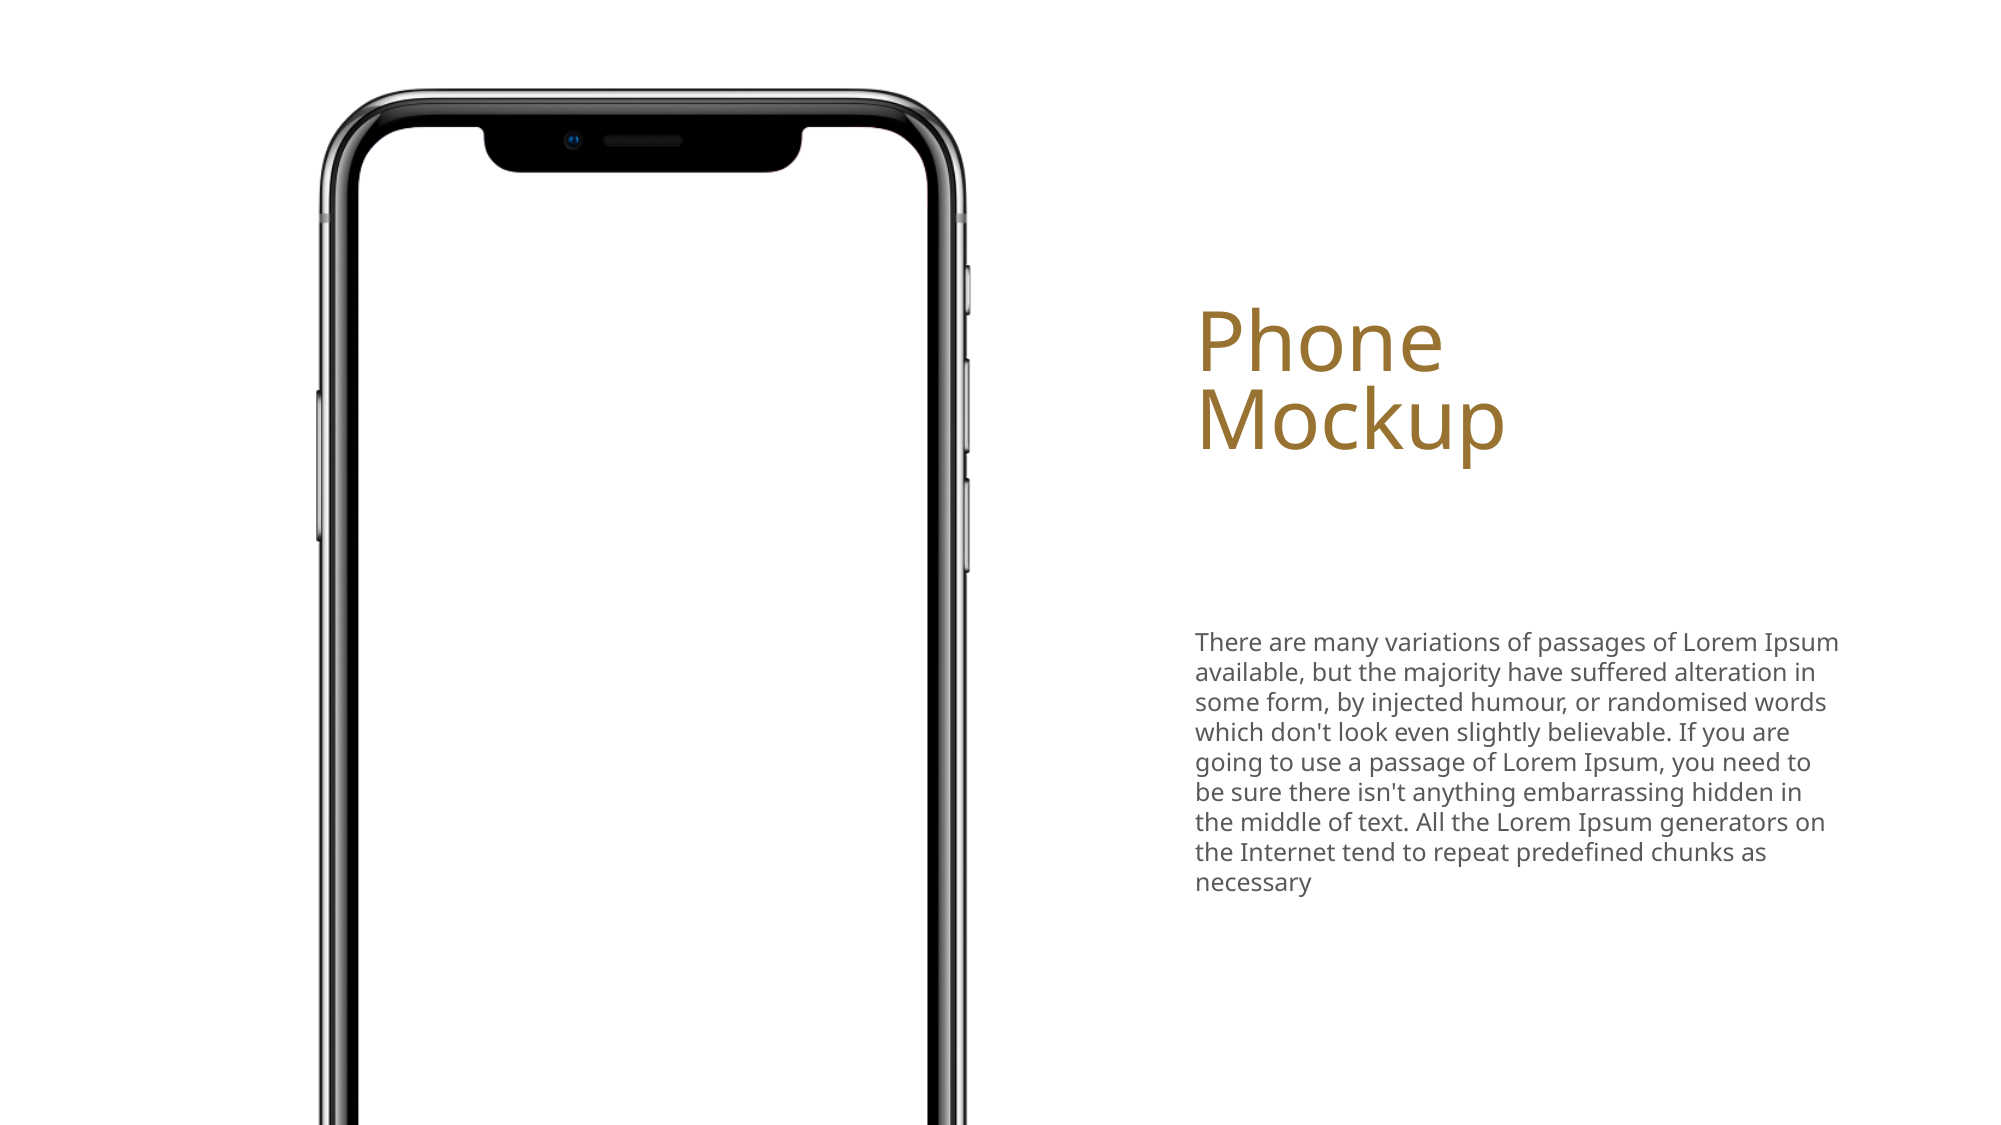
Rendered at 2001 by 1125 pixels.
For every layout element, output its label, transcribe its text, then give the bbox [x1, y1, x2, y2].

text_box Mockup [1180, 359, 1932, 474]
text_box There are many variations of passages of Lorem Ipsum available, but the majority have suffered alteration in some form, by injected humour, or randomised words which don't look even slightly believable. If you are going to use a passage of Lorem Ipsum, you need to be sure there isn't anything embarrassing hidden in the middle of text. All the Lorem Ipsum generators on the Internet tend to repeat predefined chunks as necessary [1180, 619, 1857, 904]
text_box Phone [1180, 280, 1932, 359]
picture [314, 85, 972, 1125]
